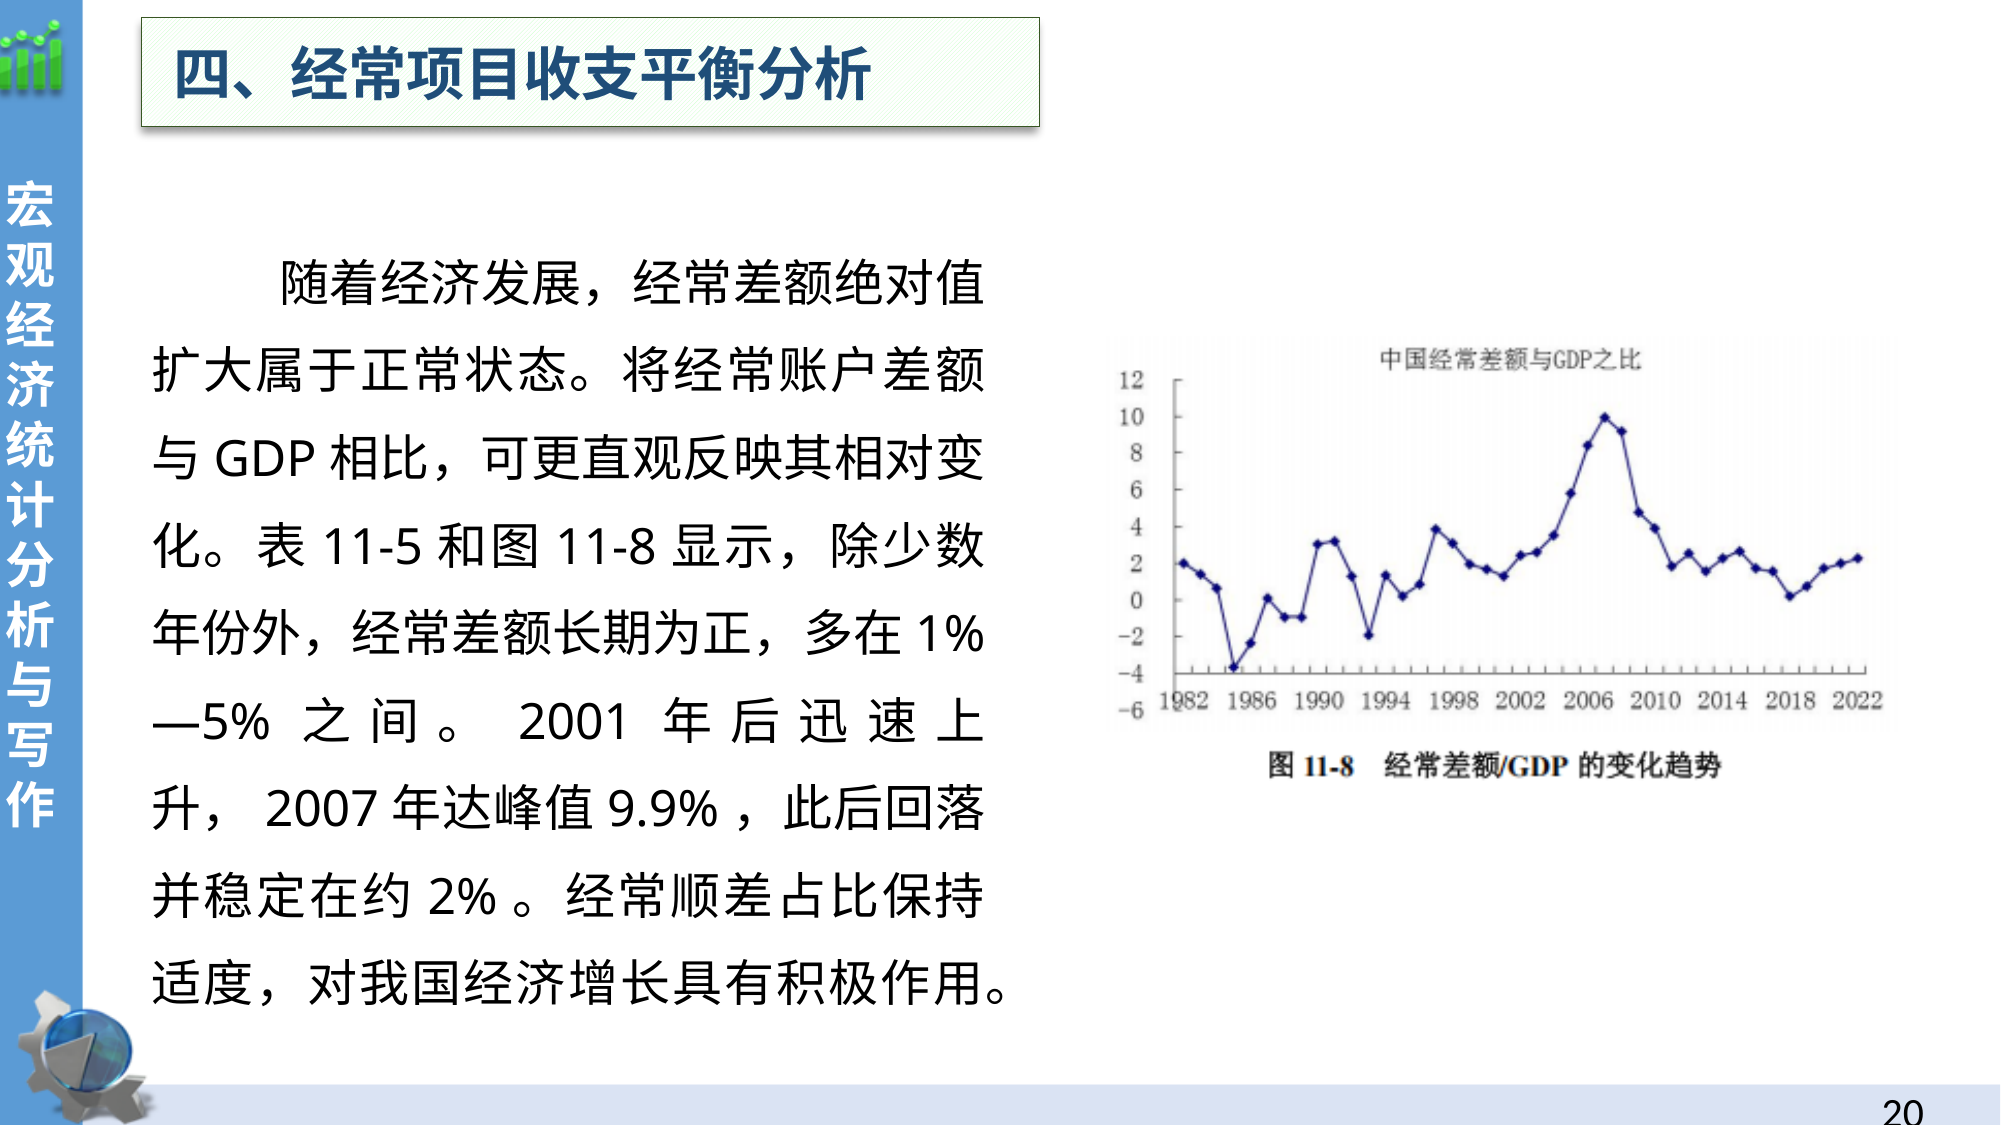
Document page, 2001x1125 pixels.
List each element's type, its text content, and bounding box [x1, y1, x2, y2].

picture [0, 0, 2001, 1125]
text_box 随着经济发展，经常差额绝对值扩大属于正常状态。将经常账户差额与GDP相比，可更直观反映其相对变化。表11-5和图11-8显示，除少数年份外，经常差额长期为正，多在1%—5%之间。2001年后迅速上升，2007年达峰值9.9%，此后回落并稳定在约2%。经常顺差占比保持适度，对我国经济增长具有积极作用。 [98, 216, 1000, 1107]
slide_number 19 [1786, 1085, 1940, 1125]
list [98, 215, 1968, 393]
text_box 四、经常项目收支平衡分析 [141, 17, 1040, 127]
